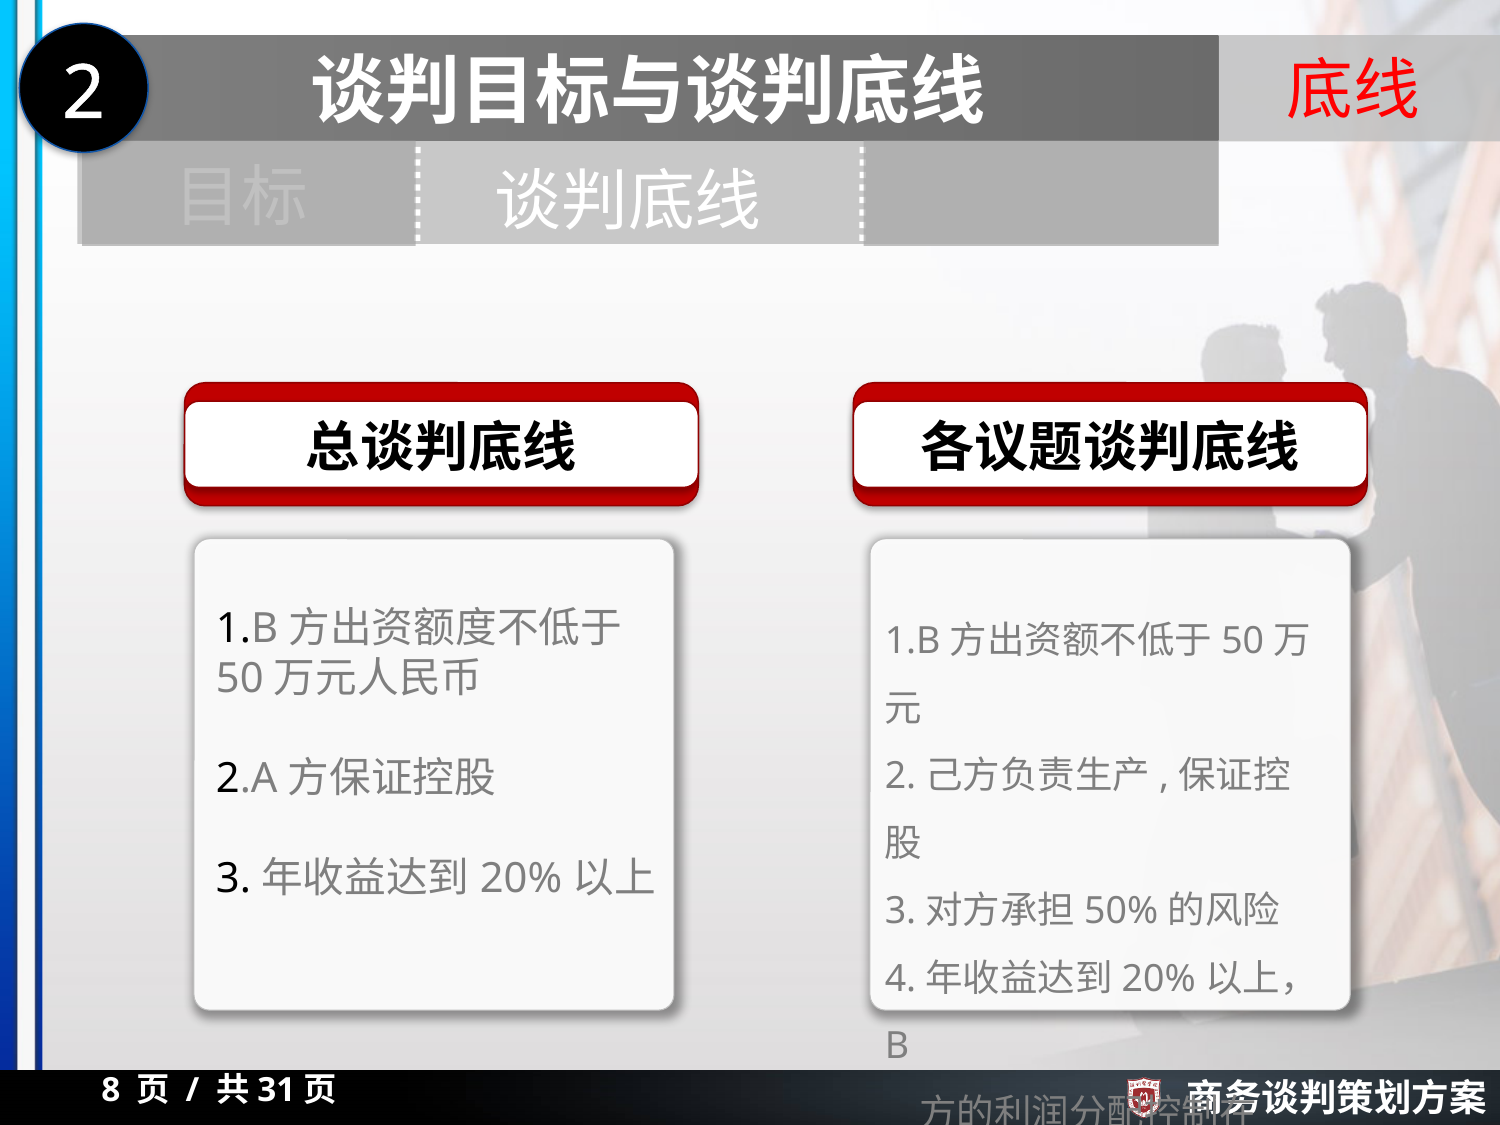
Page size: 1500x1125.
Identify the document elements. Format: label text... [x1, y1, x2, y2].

text_box [869, 538, 1351, 1009]
text_box 1.B方出资额度不低于50万元人民币 2.A方保证控股 3.年收益达到20%以上 [201, 593, 674, 959]
picture [43, 0, 1500, 36]
picture [1358, 1099, 1365, 1105]
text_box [184, 382, 699, 506]
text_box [77, 138, 1219, 247]
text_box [1218, 34, 1500, 142]
text_box 谈判目标与谈判底线 [122, 33, 1219, 136]
text_box 2 [18, 22, 149, 152]
picture [1342, 1099, 1353, 1108]
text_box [853, 382, 1368, 506]
text_box 1.B方出资额不低于50万元 2.己方负责生产,保证控股 3.对方承担50%的风险 4.年收益达到20%以上，B 方的利润分配控制在 15%-20%。 [870, 586, 1342, 1125]
picture [0, 0, 1500, 1125]
text_box [193, 538, 674, 1011]
slide_number 8 页 / 共31页 [0, 1063, 352, 1119]
